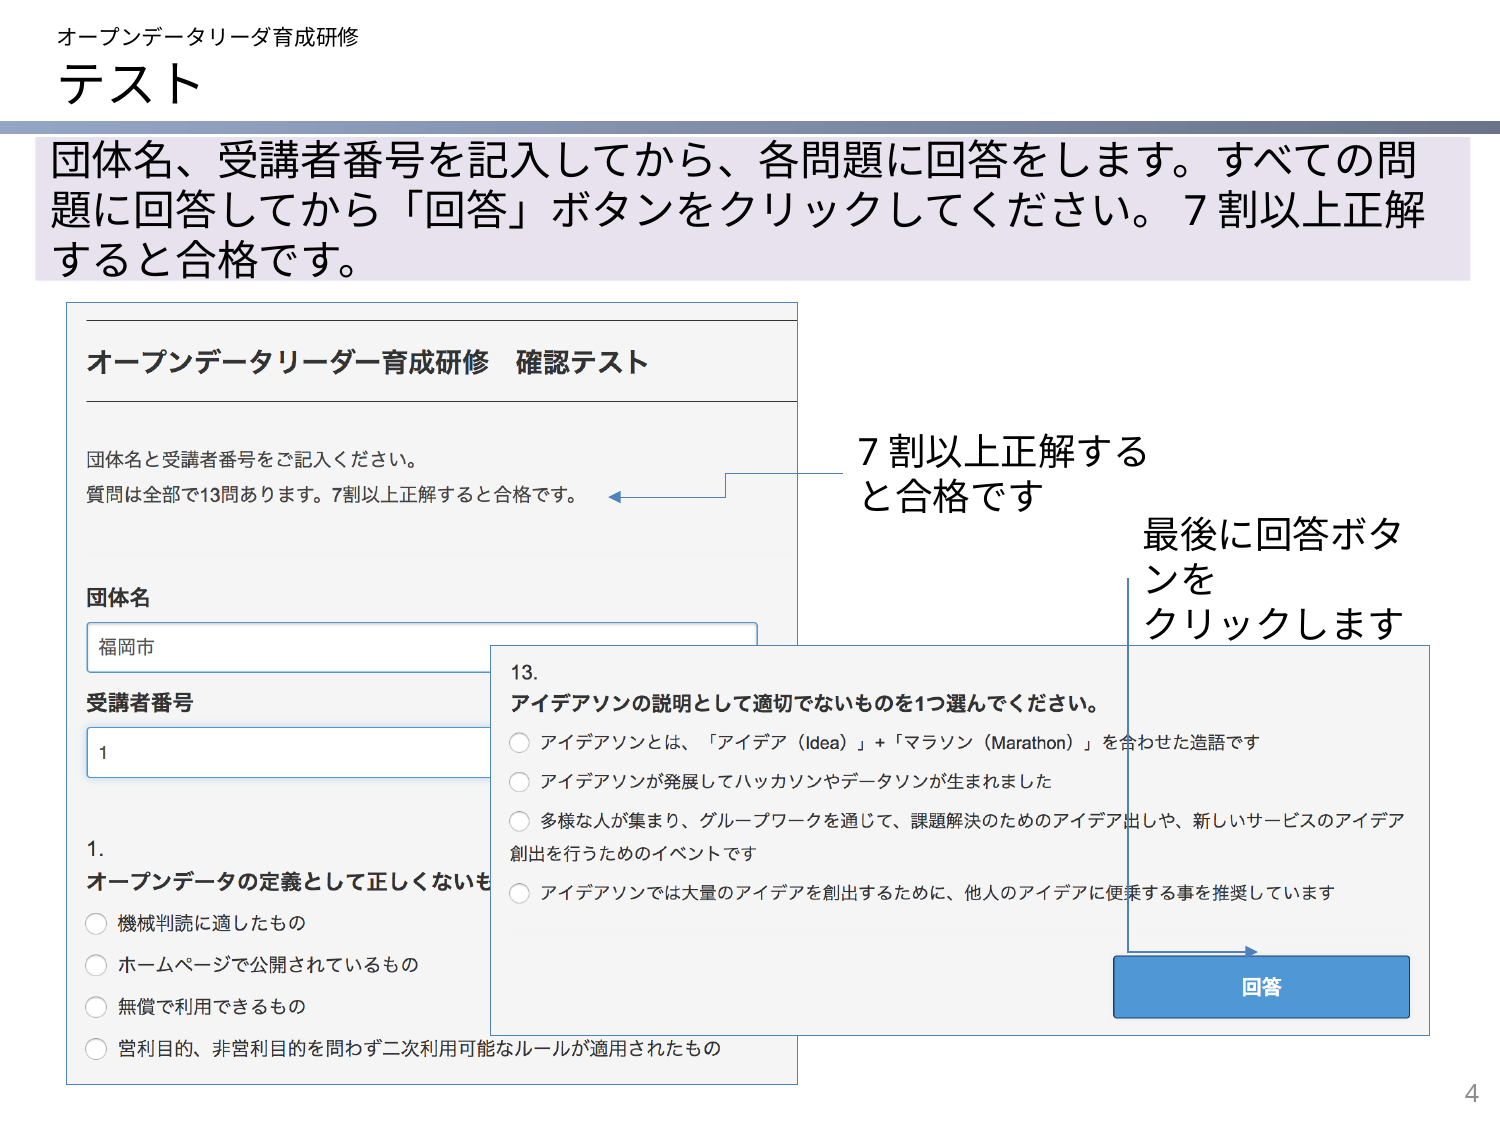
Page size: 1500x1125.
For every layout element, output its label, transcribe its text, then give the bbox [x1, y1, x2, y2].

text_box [608, 473, 843, 498]
slide_number 4 [1411, 1070, 1495, 1118]
title テスト [41, 58, 1471, 122]
text_box 団体名、受講者番号を記入してから、各問題に回答をします。すべての問題に回答してから「回答」ボタンをクリックしてください。7割以上正解すると合格です。 [35, 137, 1471, 281]
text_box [1127, 556, 1258, 952]
picture [65, 302, 1430, 1085]
text_box 最後に回答ボタンを クリックします [1128, 503, 1453, 654]
text_box 7割以上正解すると合格です [842, 420, 1168, 526]
text_box オープンデータリーダ育成研修 [41, 19, 1471, 58]
